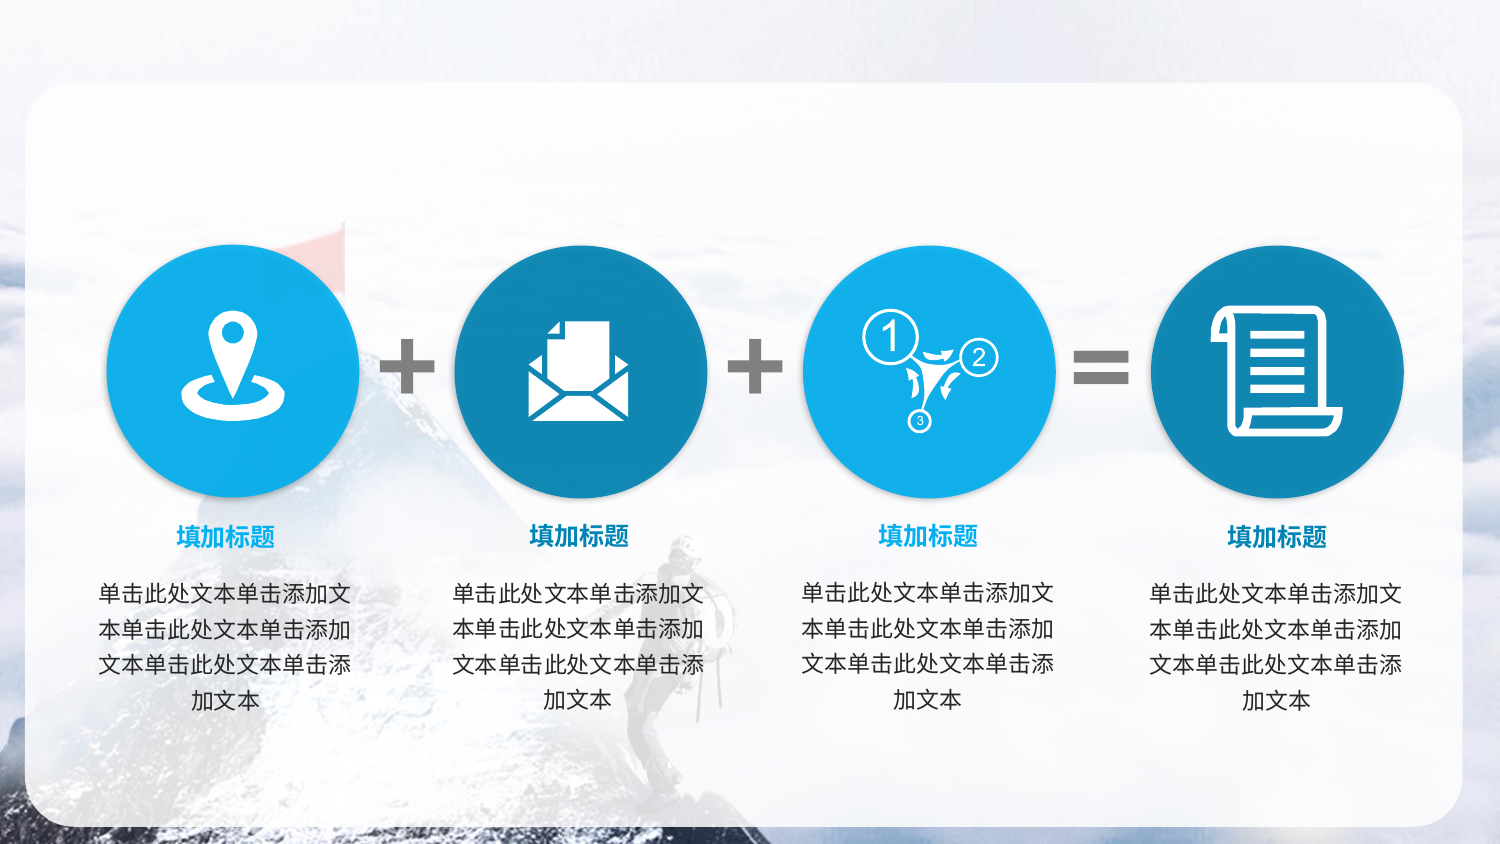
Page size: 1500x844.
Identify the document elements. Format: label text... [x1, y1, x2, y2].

picture [0, 0, 1500, 844]
text_box 单击此处文本单击添加文本单击此处文本单击添加文本单击此处文本单击添加文本 [451, 563, 706, 714]
text_box 单击此处文本单击添加文本单击此处文本单击添加文本单击此处文本单击添加文本 [801, 563, 1056, 714]
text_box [181, 310, 285, 421]
text_box 单击此处文本单击添加文本单击此处文本单击添加文本单击此处文本单击添加文本 [1149, 563, 1404, 714]
text_box 填加标题 [1128, 513, 1426, 552]
text_box [471, 244, 691, 500]
text_box + [339, 286, 476, 437]
text_box [1168, 244, 1405, 500]
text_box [1210, 305, 1343, 437]
text_box 填加标题 [430, 513, 728, 551]
text_box 填加标题 [780, 513, 1077, 551]
text_box [820, 244, 1039, 500]
text_box [862, 308, 999, 434]
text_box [528, 321, 629, 421]
text_box 单击此处文本单击添加文本单击此处文本单击添加文本单击此处文本单击添加文本 [98, 563, 353, 714]
text_box + [687, 286, 824, 437]
text_box [105, 243, 342, 499]
text_box = [1033, 288, 1170, 438]
text_box 填加标题 [77, 513, 375, 552]
